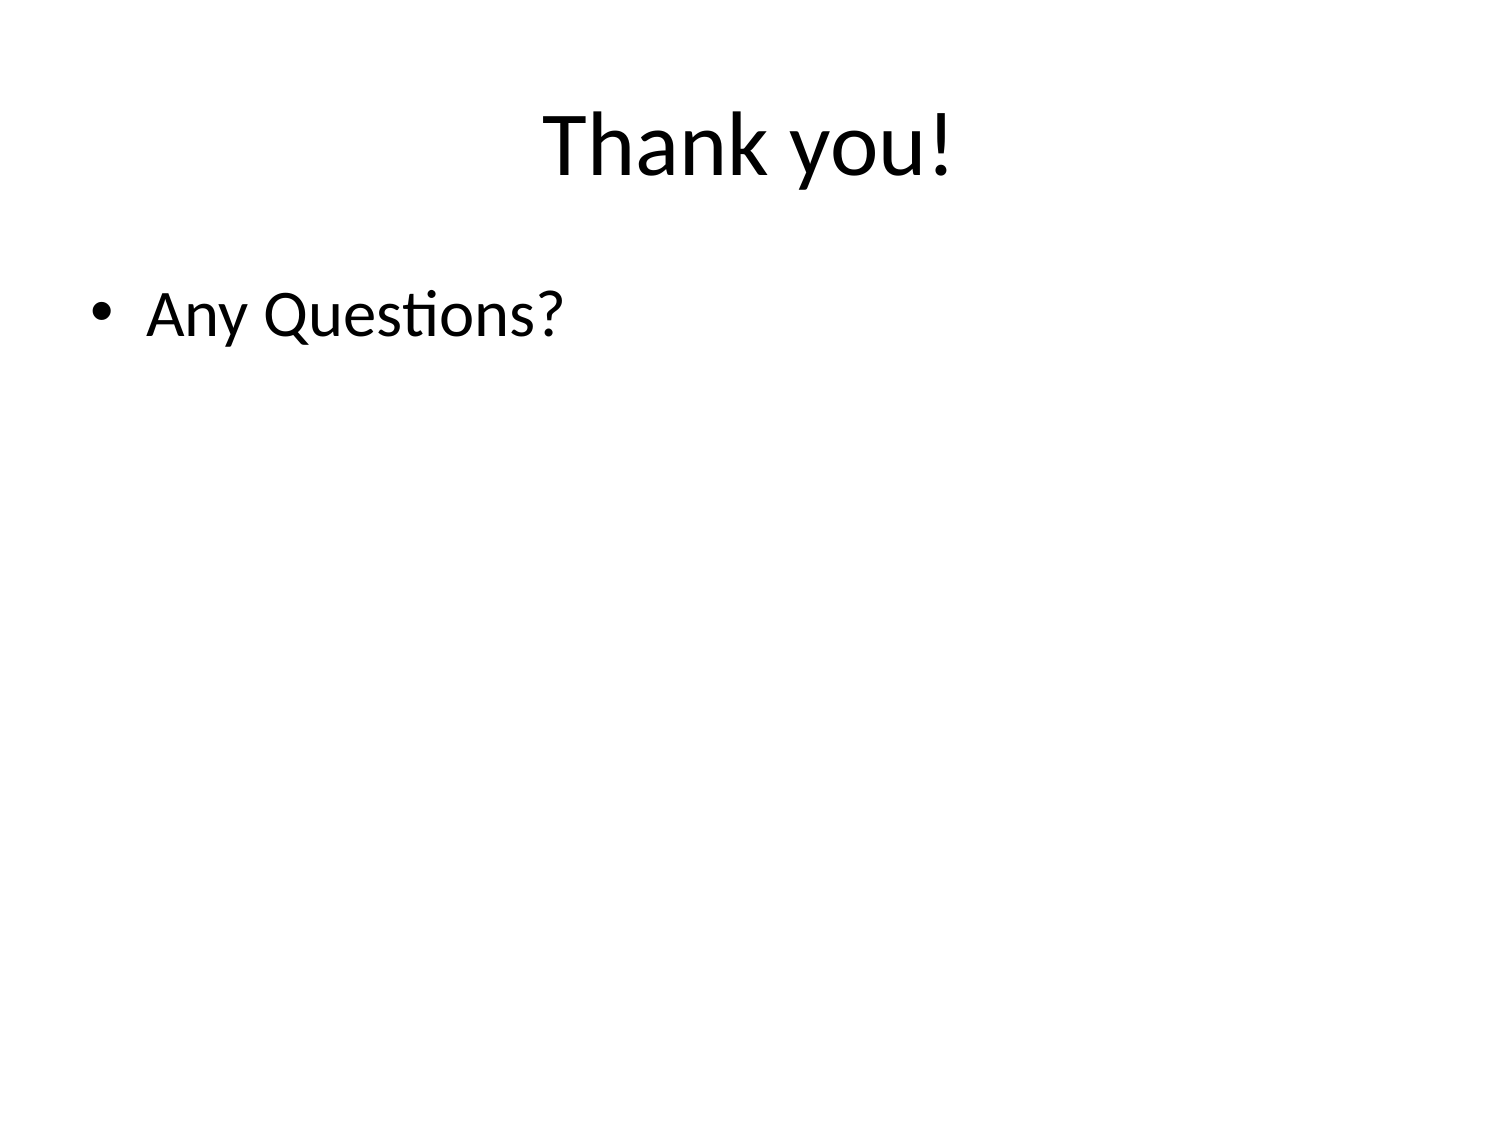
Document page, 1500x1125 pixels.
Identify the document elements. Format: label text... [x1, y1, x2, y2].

list Any Questions? [75, 262, 1425, 1005]
title Thank you! [75, 45, 1425, 233]
